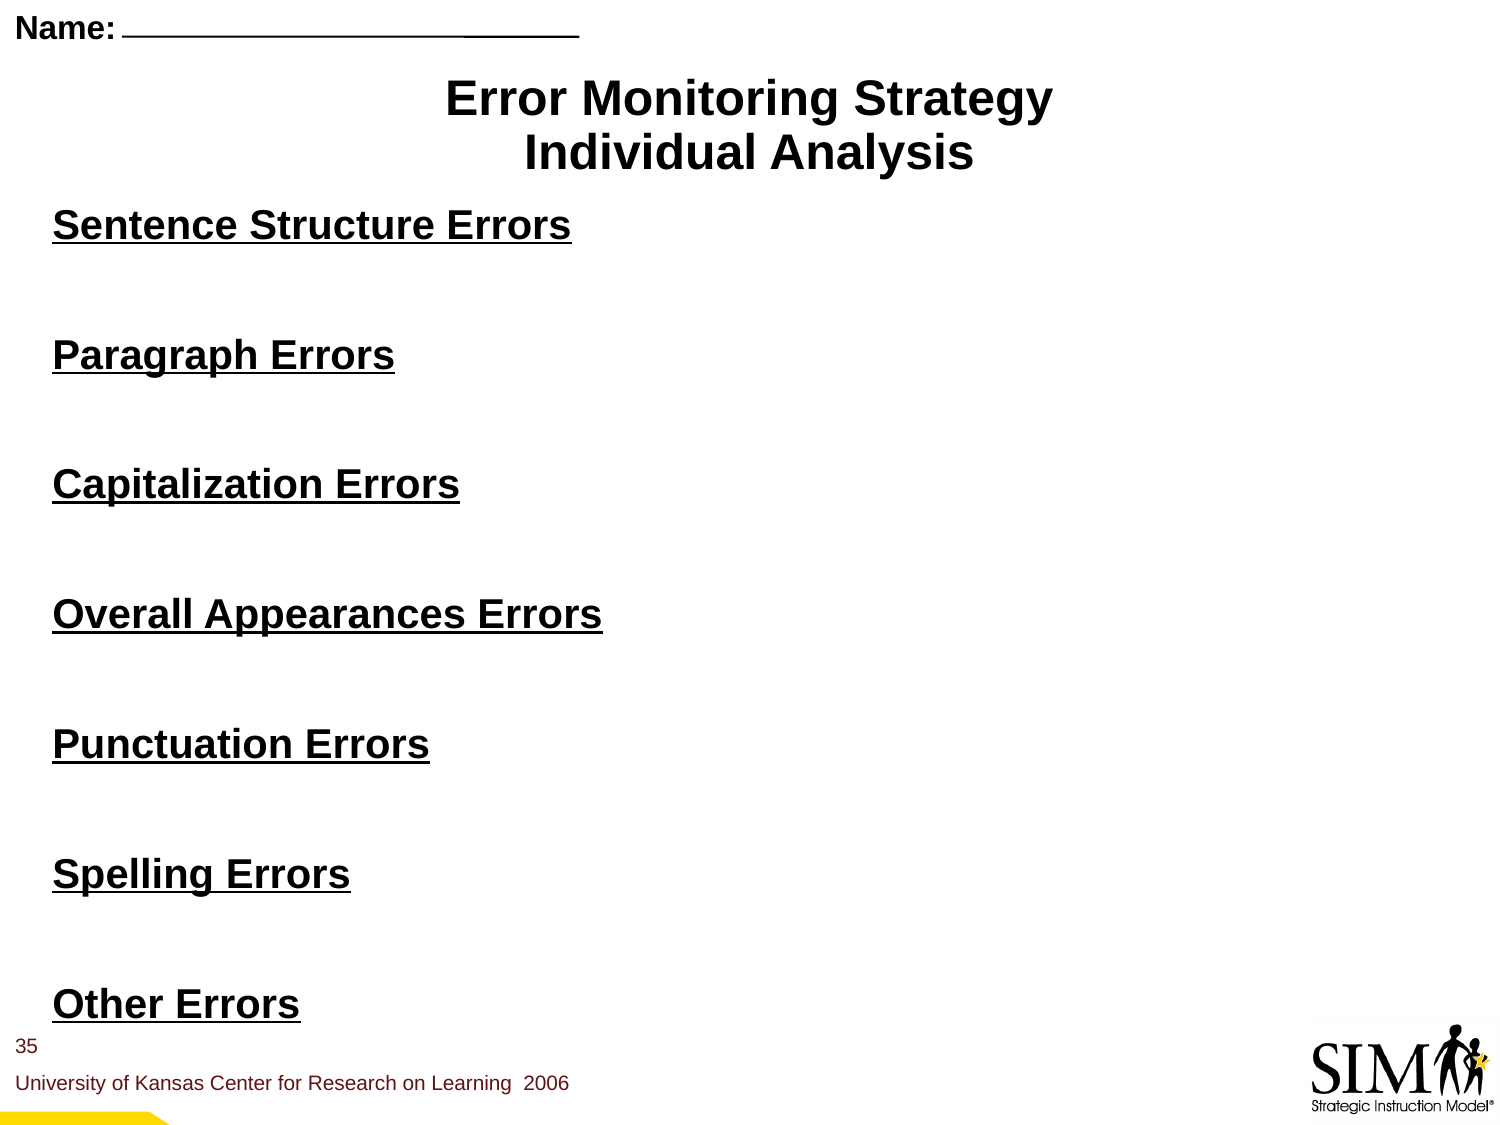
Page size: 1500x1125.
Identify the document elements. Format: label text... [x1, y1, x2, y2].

footer University of Kansas Center for Research on Learning 2006 [0, 1062, 626, 1101]
slide_number 35 [0, 1044, 313, 1062]
picture [1308, 1023, 1500, 1125]
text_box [0, 0, 1500, 1038]
